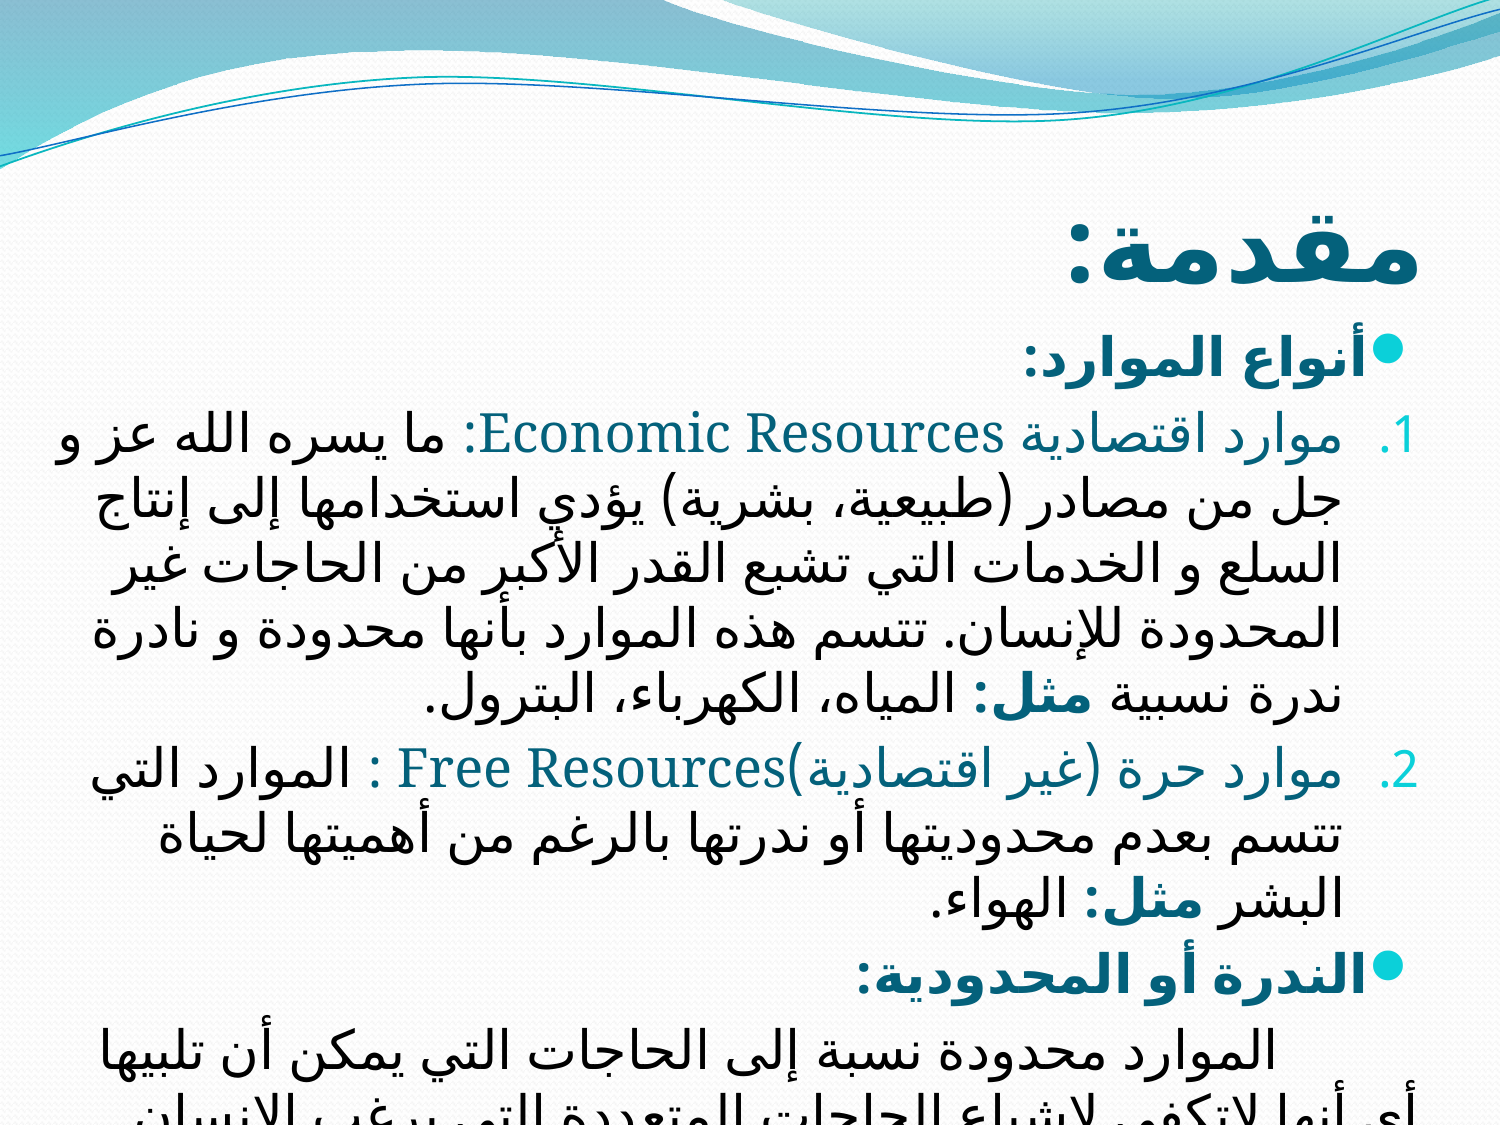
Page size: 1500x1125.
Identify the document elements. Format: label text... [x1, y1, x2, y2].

footer [437, 1042, 988, 1103]
list أنواع الموارد: موارد اقتصادية Economic Resources: ما يسره الله عز و جل من مصادر (طبيعية، بشرية) يؤدي استخدامها إلى إنتاج السلع و الخدمات التي تشبع القدر الأكبر من الحاجات غير المحدودة للإنسان. تتسم هذه الموارد بأنها محدودة و نادرة ندرة نسبية مثل: المياه، الكهرباء، البترول. موارد حرة (غير اقتصادية)Free Resources : الموارد التي تتسم بعدم محدوديتها أو ندرتها بالرغم من أهميتها لحياة البشر مثل: الهواء. الندرة أو المحدودية: الموارد محدودة نسبة إلى الحاجات التي يمكن أن تلبيها أي أنها لاتكفي لإشباع الحاجات المتعددة التي يرغب الإنسان الحصول عليها من تلك الموارد. [27, 314, 1436, 1035]
title مقدمة: [75, 115, 1425, 303]
